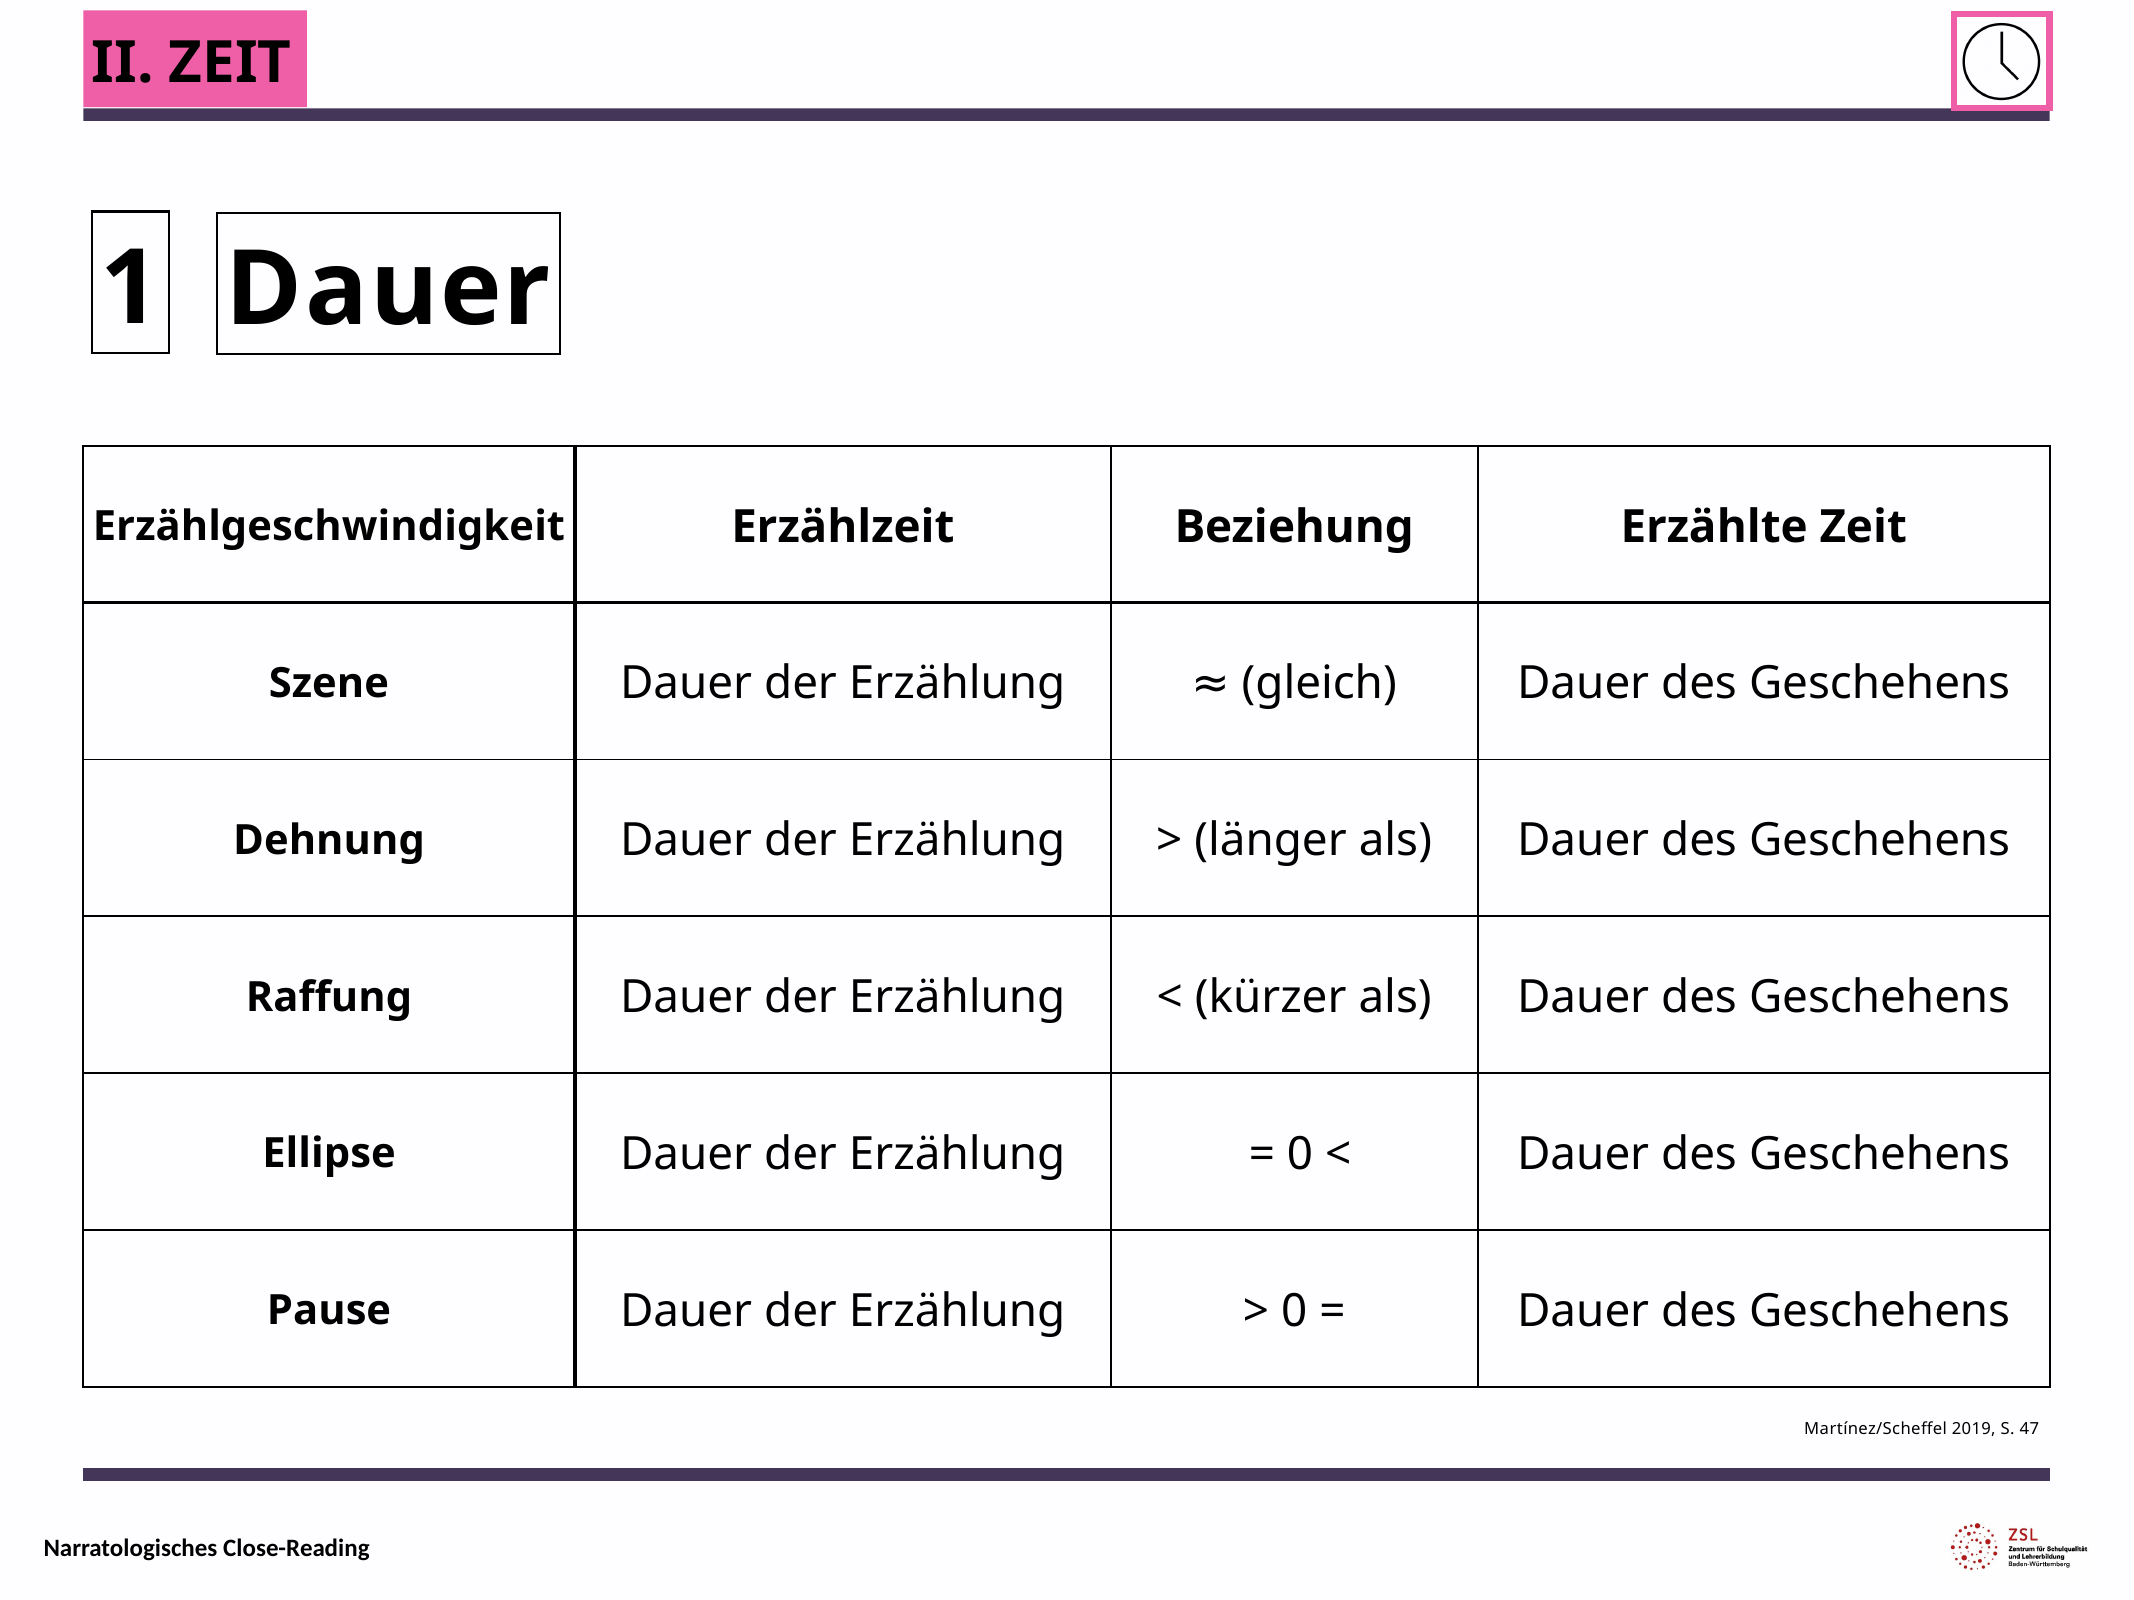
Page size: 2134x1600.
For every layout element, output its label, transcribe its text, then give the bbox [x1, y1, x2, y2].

table_cell ≈ (gleich) [1112, 604, 1477, 759]
table_cell Dehnung [84, 760, 573, 915]
table_header Erzählte Zeit [1479, 447, 2049, 601]
table_cell Dauer des Geschehens [1479, 1074, 2049, 1229]
table_cell > (länger als) [1112, 760, 1477, 915]
table_cell Dauer des Geschehens [1479, 1231, 2049, 1386]
table_cell Dauer der Erzählung [577, 1074, 1110, 1229]
table_cell Dauer des Geschehens [1479, 760, 2049, 915]
text_box Martínez/Scheffel 2019, S. 47 [1795, 1409, 2048, 1447]
table_cell Ellipse [84, 1074, 573, 1229]
text_box 1 [91, 211, 169, 353]
picture [1956, 17, 2047, 106]
table_cell Dauer der Erzählung [577, 917, 1110, 1072]
picture [1938, 1510, 2099, 1582]
table_cell Dauer des Geschehens [1479, 604, 2049, 759]
table_cell > 0 = [1112, 1231, 1477, 1386]
title II. ZEIT [82, 9, 308, 108]
table_header Beziehung [1112, 447, 1477, 601]
text_box Dauer [217, 212, 560, 355]
table_cell Dauer der Erzählung [577, 760, 1110, 915]
table_cell Szene [84, 604, 573, 759]
table_cell Raffung [84, 917, 573, 1072]
table_cell Dauer des Geschehens [1479, 917, 2049, 1072]
table_header Erzählgeschwindigkeit [84, 447, 573, 601]
table_cell Dauer der Erzählung [577, 604, 1110, 759]
table_cell = 0 < [1112, 1074, 1477, 1229]
text_box Narratologisches Close-Reading [35, 1522, 379, 1570]
table_header Erzählzeit [577, 447, 1110, 601]
table_cell Pause [84, 1231, 573, 1386]
table_cell Dauer der Erzählung [577, 1231, 1110, 1386]
table_cell < (kürzer als) [1112, 917, 1477, 1072]
